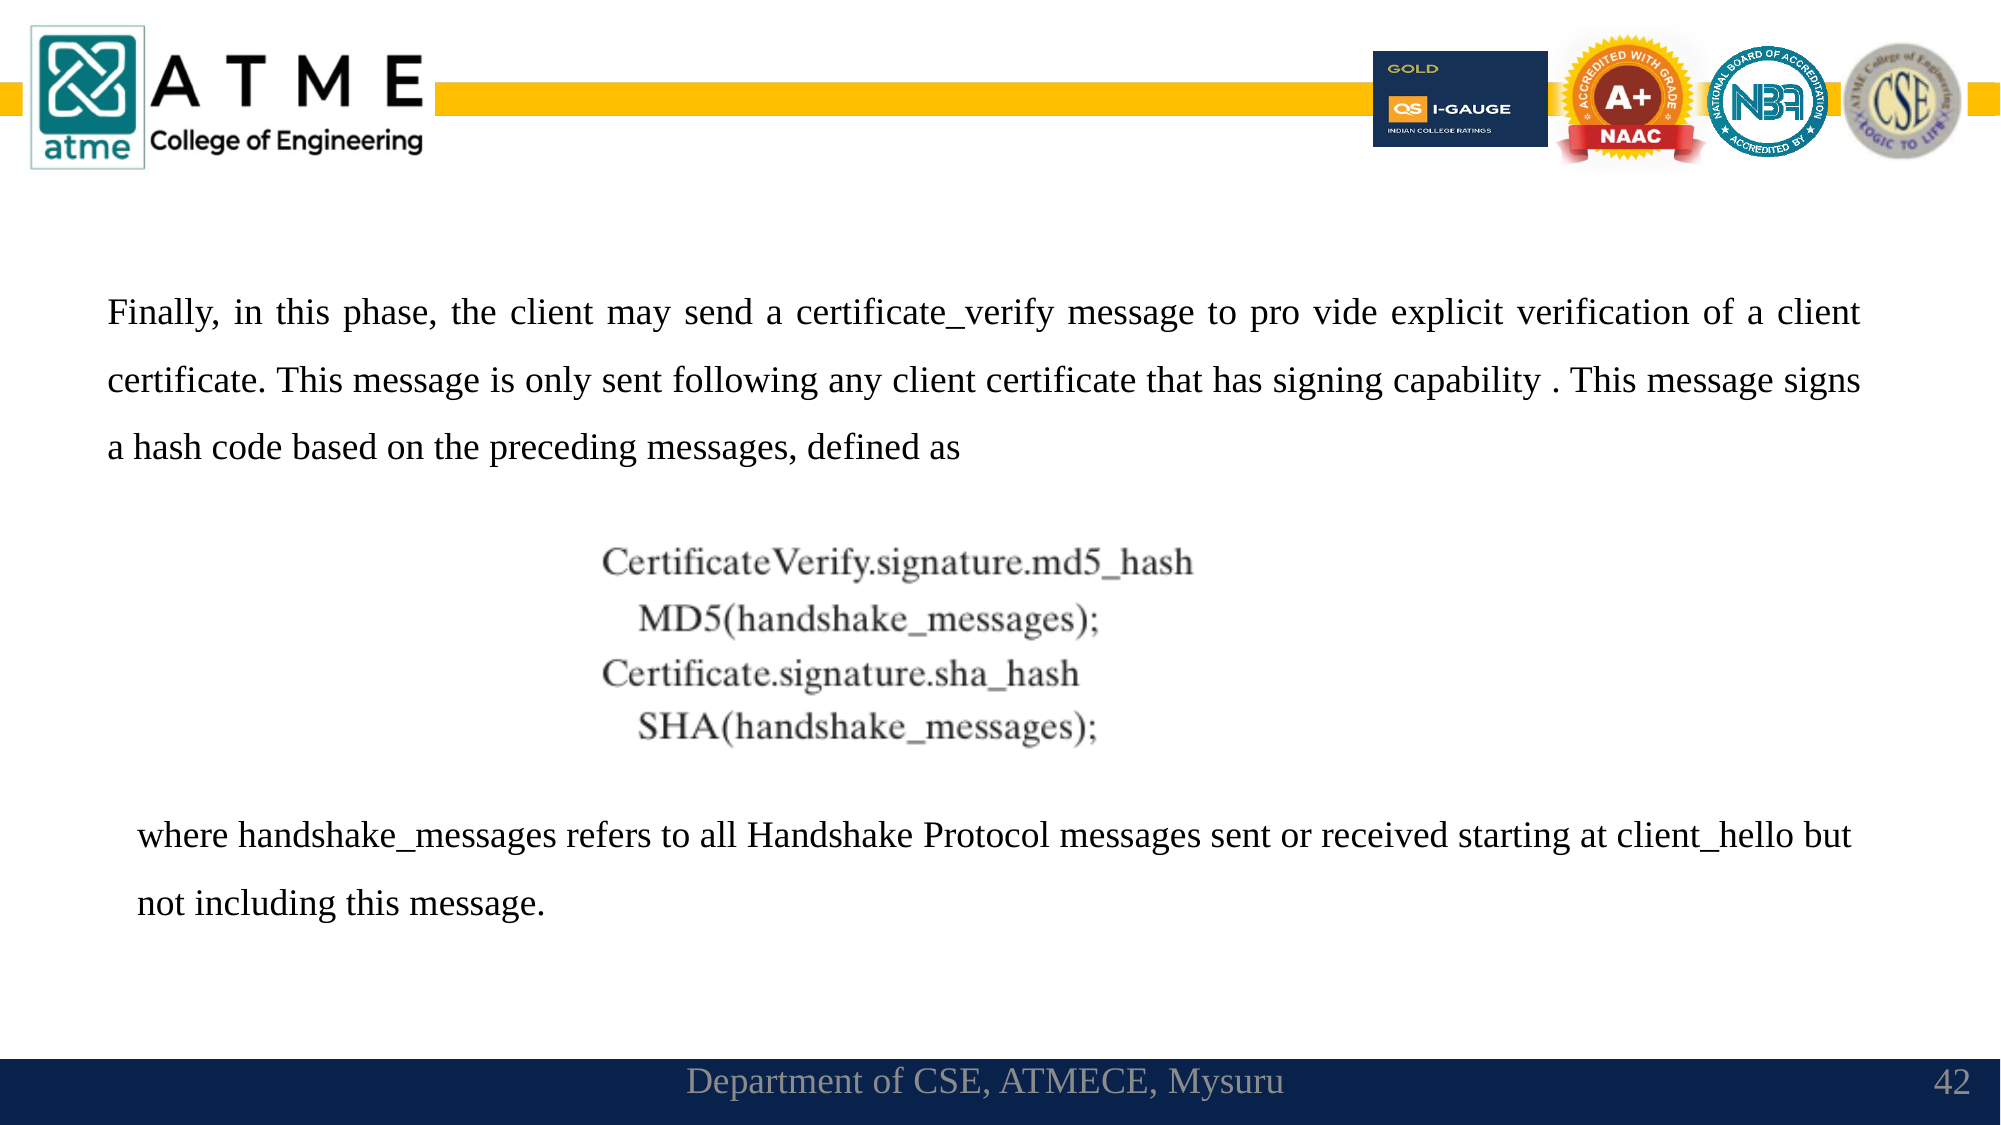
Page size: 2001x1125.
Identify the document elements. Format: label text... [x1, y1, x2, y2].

slide_number 42 [1511, 1057, 1972, 1103]
picture [1840, 26, 1968, 176]
picture [1373, 20, 1828, 180]
picture [566, 535, 1405, 758]
text_box where handshake_messages refers to all Handshake Protocol messages sent or received starting at client_hello but not including this message. [122, 780, 1878, 930]
text_box Finally, in this phase, the client may send a certificate_verify message to pro vide explicit verification of a client certificate. This message is only sent following any client certificate that has signing capability . This message signs a hash code based on the preceding messages, defined as [92, 257, 1879, 475]
picture [0, 1059, 2001, 1125]
picture [22, 15, 435, 178]
footer Department of CSE, ATMECE, Mysuru [501, 1056, 1470, 1102]
